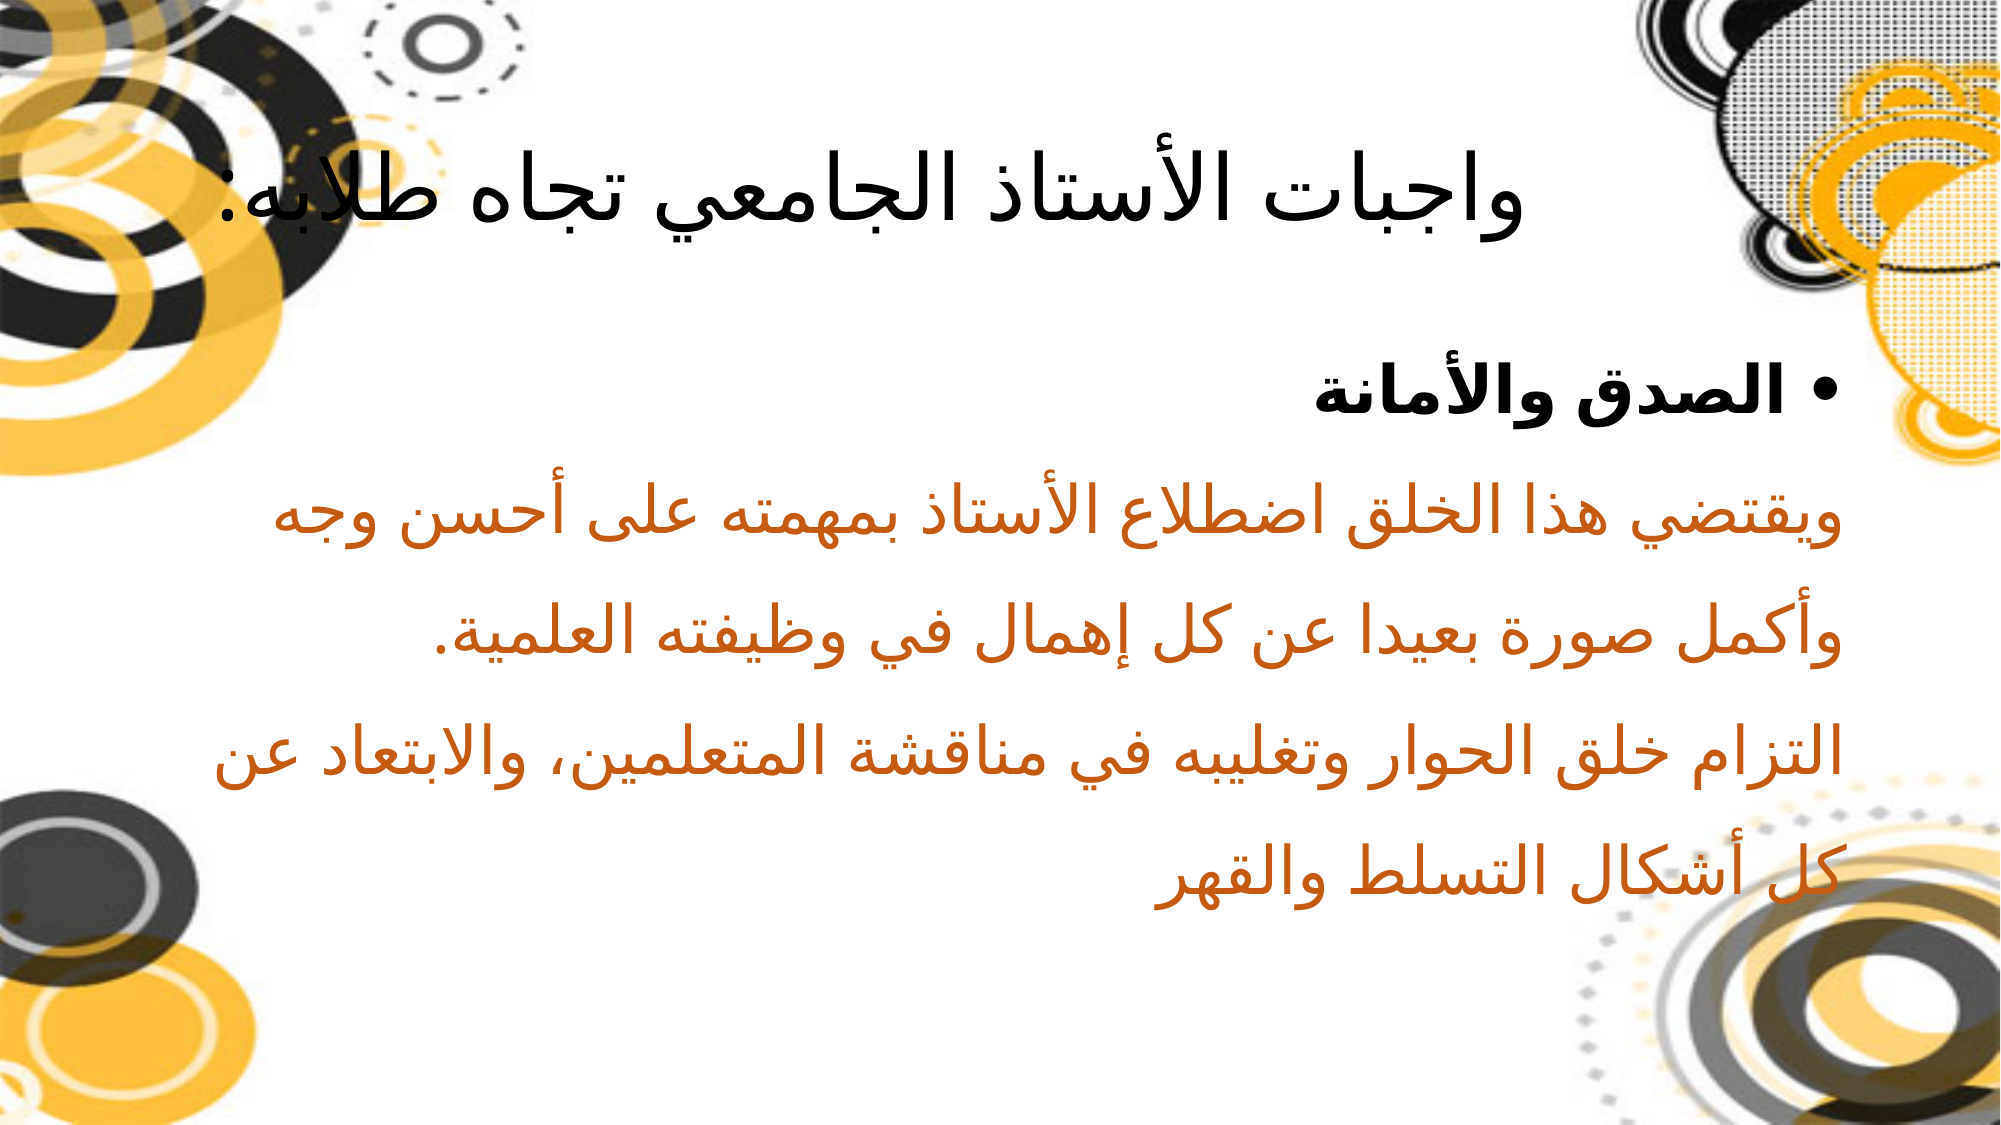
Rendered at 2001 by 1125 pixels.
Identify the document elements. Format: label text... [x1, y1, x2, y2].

list • الصدق والأمانة ويقتضي هذا الخلق اضطلاع الأستاذ بمهمته على أحسن وجه وأكمل صورة بعيدا عن كل إهمال في وظيفته العلمية. التزام خلق الحوار وتغليبه في مناقشة المتعلمين، والابتعاد عن كل أشكال التسلط والقهر [137, 299, 1863, 1014]
title واجبات الأستاذ الجامعي تجاه طلابه: [0, 82, 1546, 300]
picture [0, 0, 2001, 1125]
